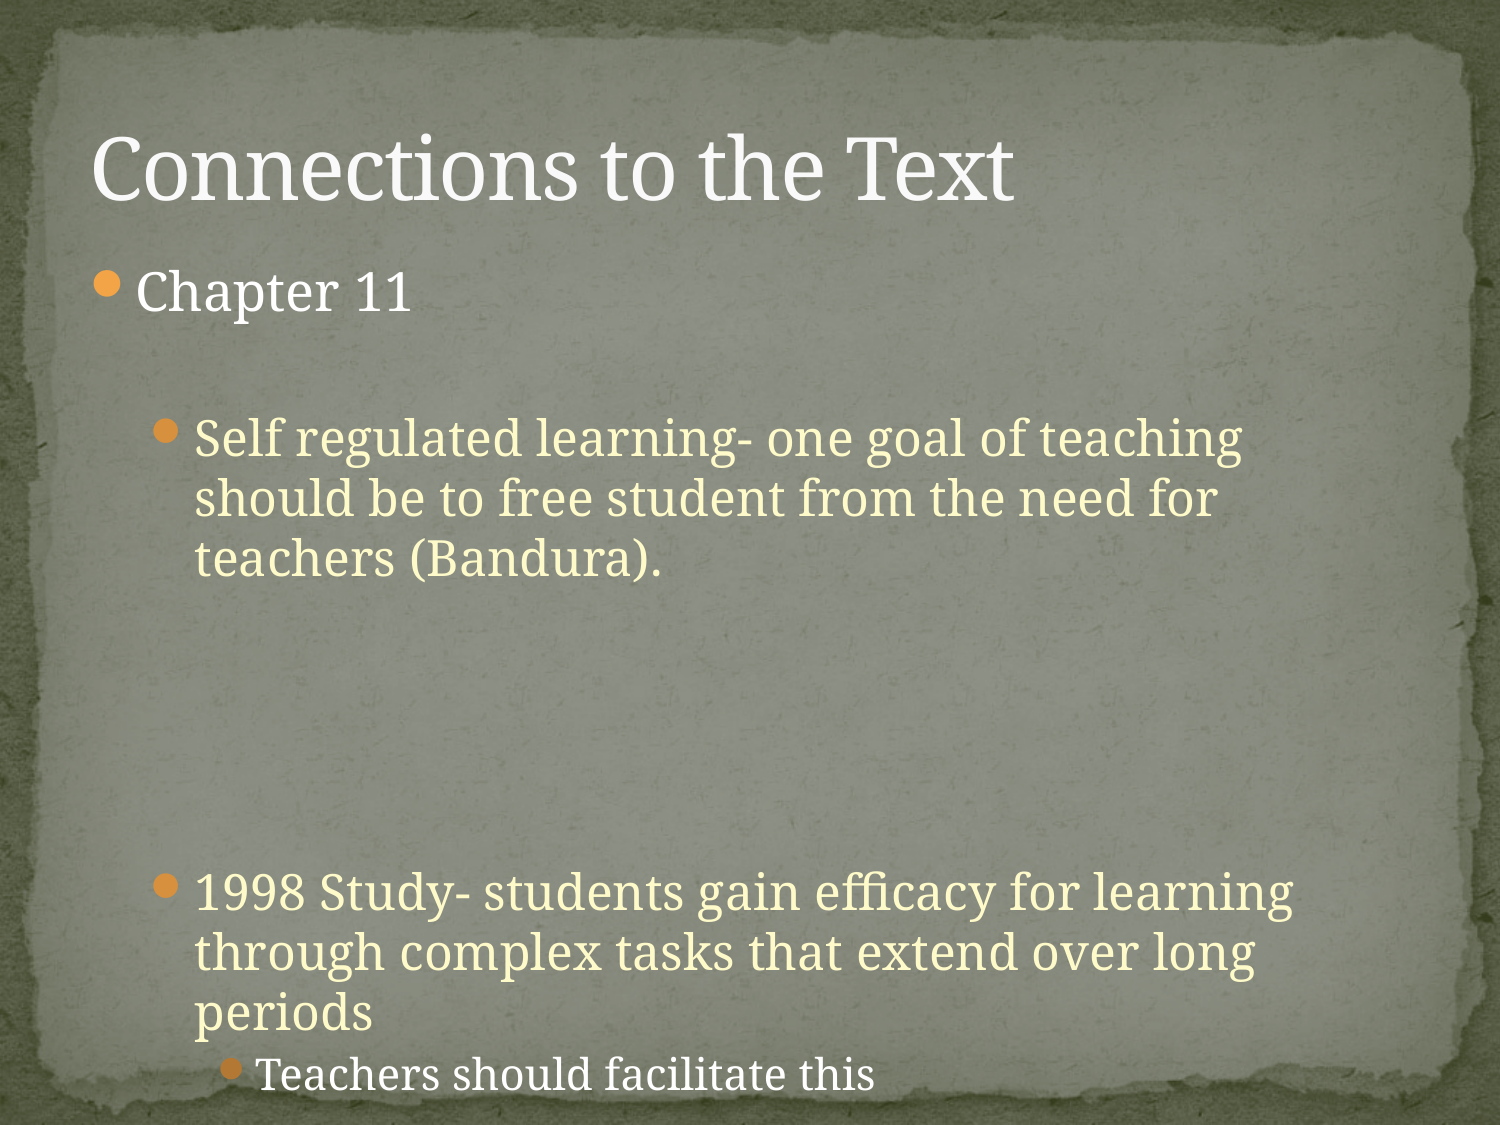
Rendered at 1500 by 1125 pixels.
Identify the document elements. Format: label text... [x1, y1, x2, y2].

title Connections to the Text [74, 24, 1425, 225]
list Chapter 11 Self regulated learning- one goal of teaching should be to free student from the need for teachers (Bandura). 1998 Study- students gain efficacy for learning through complex tasks that extend over long periods Teachers should facilitate this [75, 249, 1425, 1000]
